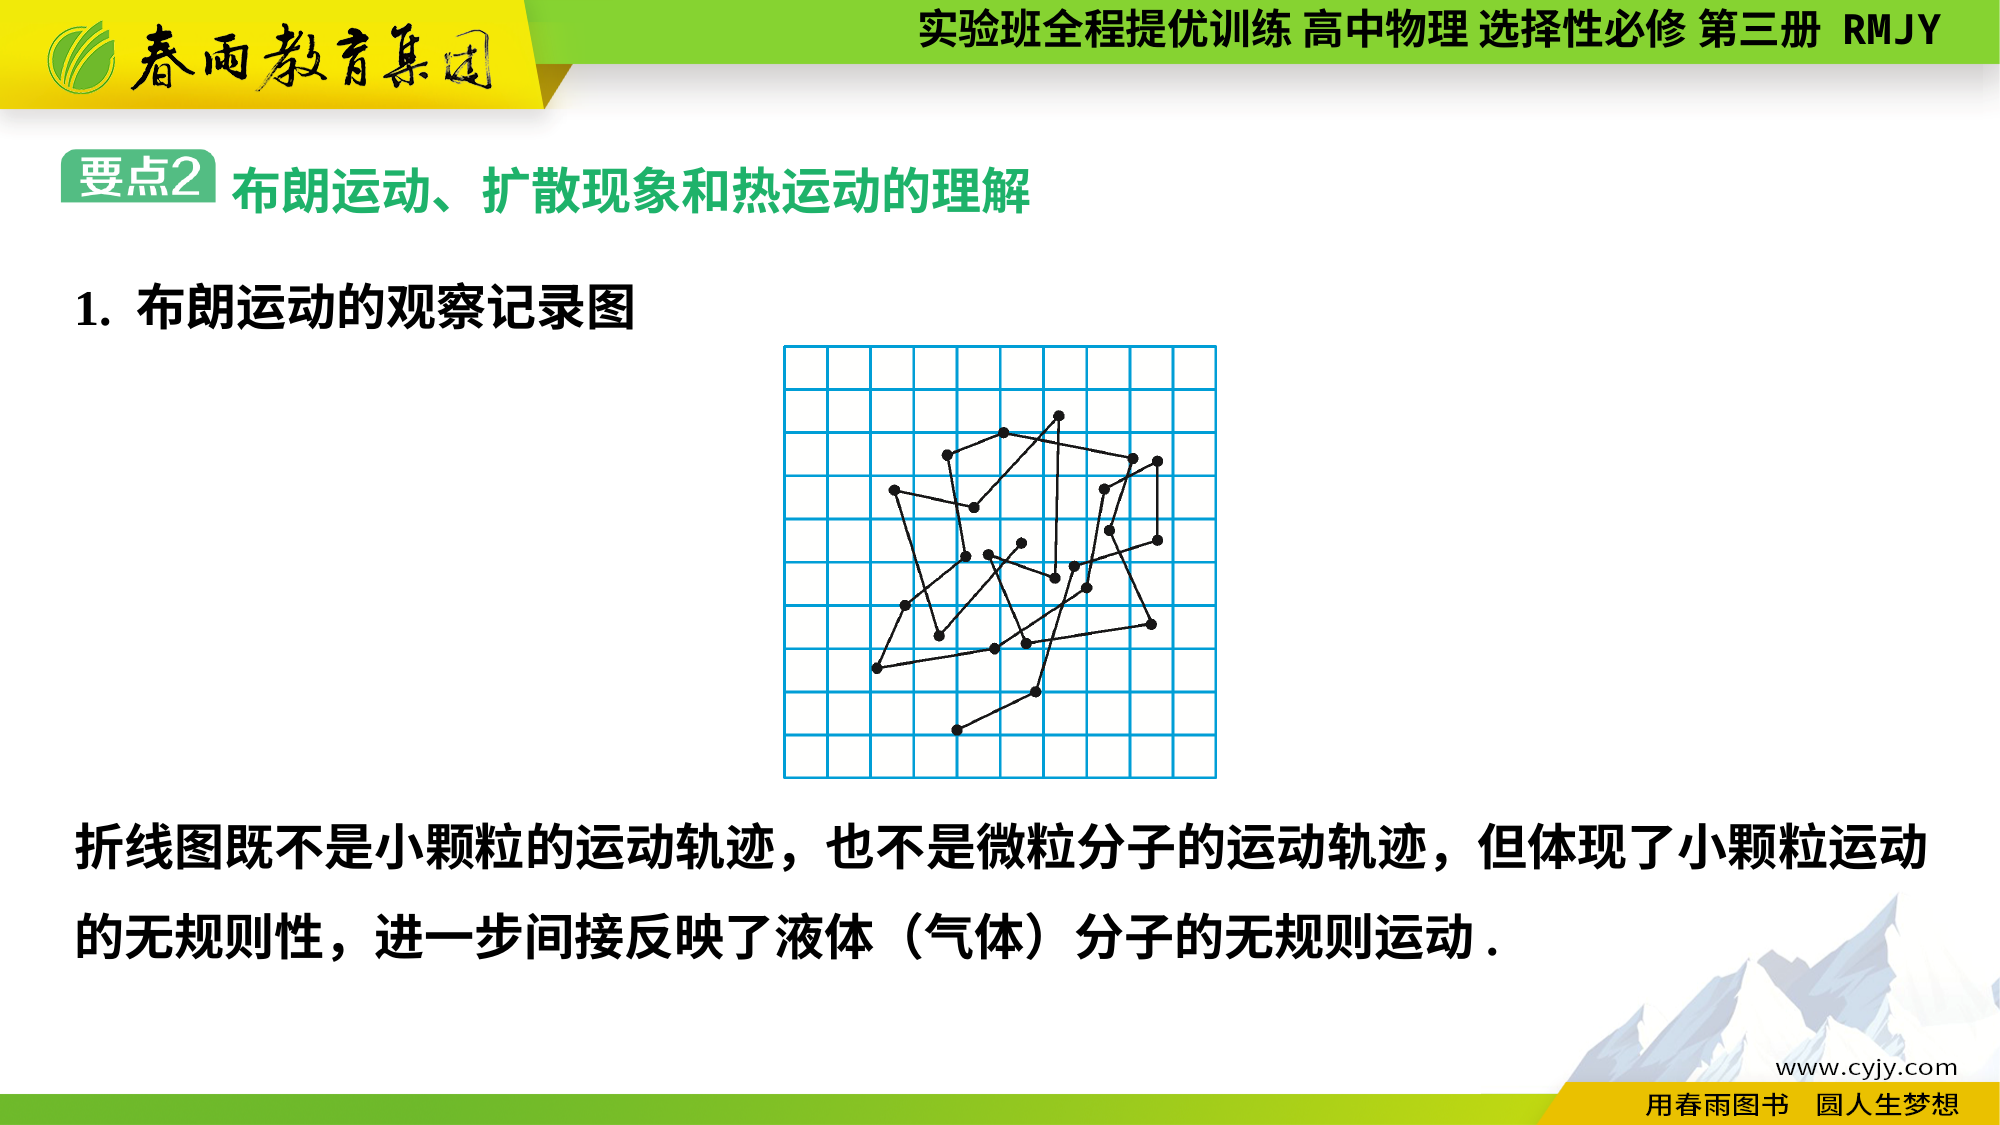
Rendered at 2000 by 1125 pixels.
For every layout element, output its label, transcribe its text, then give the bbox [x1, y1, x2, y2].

picture [0, 0, 2000, 1125]
text_box 布朗运动、扩散现象和热运动的理解 [216, 122, 1944, 228]
list 1. 布朗运动的观察记录图 折线图既不是小颗粒的运动轨迹，也不是微粒分子的运动轨迹，但体现了小颗粒运动的无规则性，进一步间接反映了液体（气体）分子的无规则运动. [59, 238, 1944, 969]
